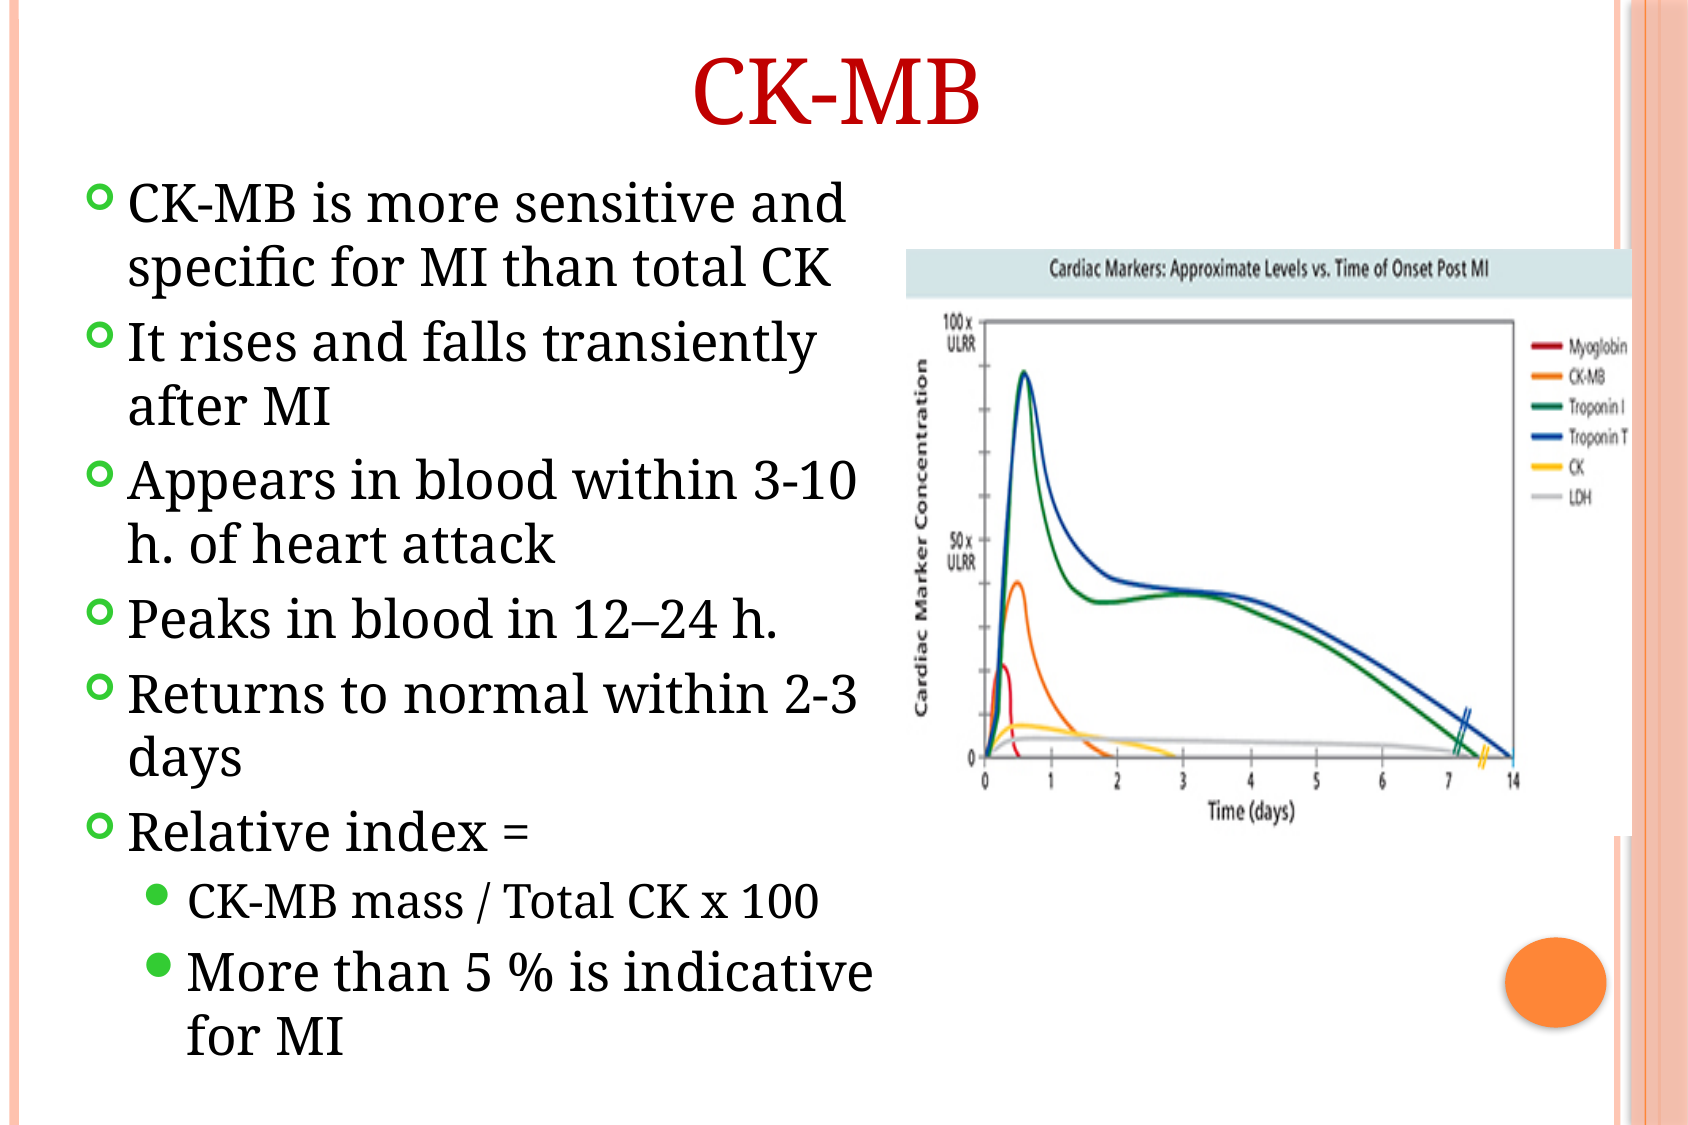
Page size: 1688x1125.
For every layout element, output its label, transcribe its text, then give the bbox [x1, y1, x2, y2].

list CK-MB is more sensitive and specific for MI than total CK It rises and falls transiently after MI Appears in blood within 3-10 h. of heart attack Peaks in blood in 12–24 h. Returns to normal within 2-3 days Relative index = CK-MB mass / Total CK x 100 More than 5 % is indicative for MI [68, 162, 894, 1088]
picture [905, 249, 1632, 837]
title CK-MB [347, 24, 1328, 150]
